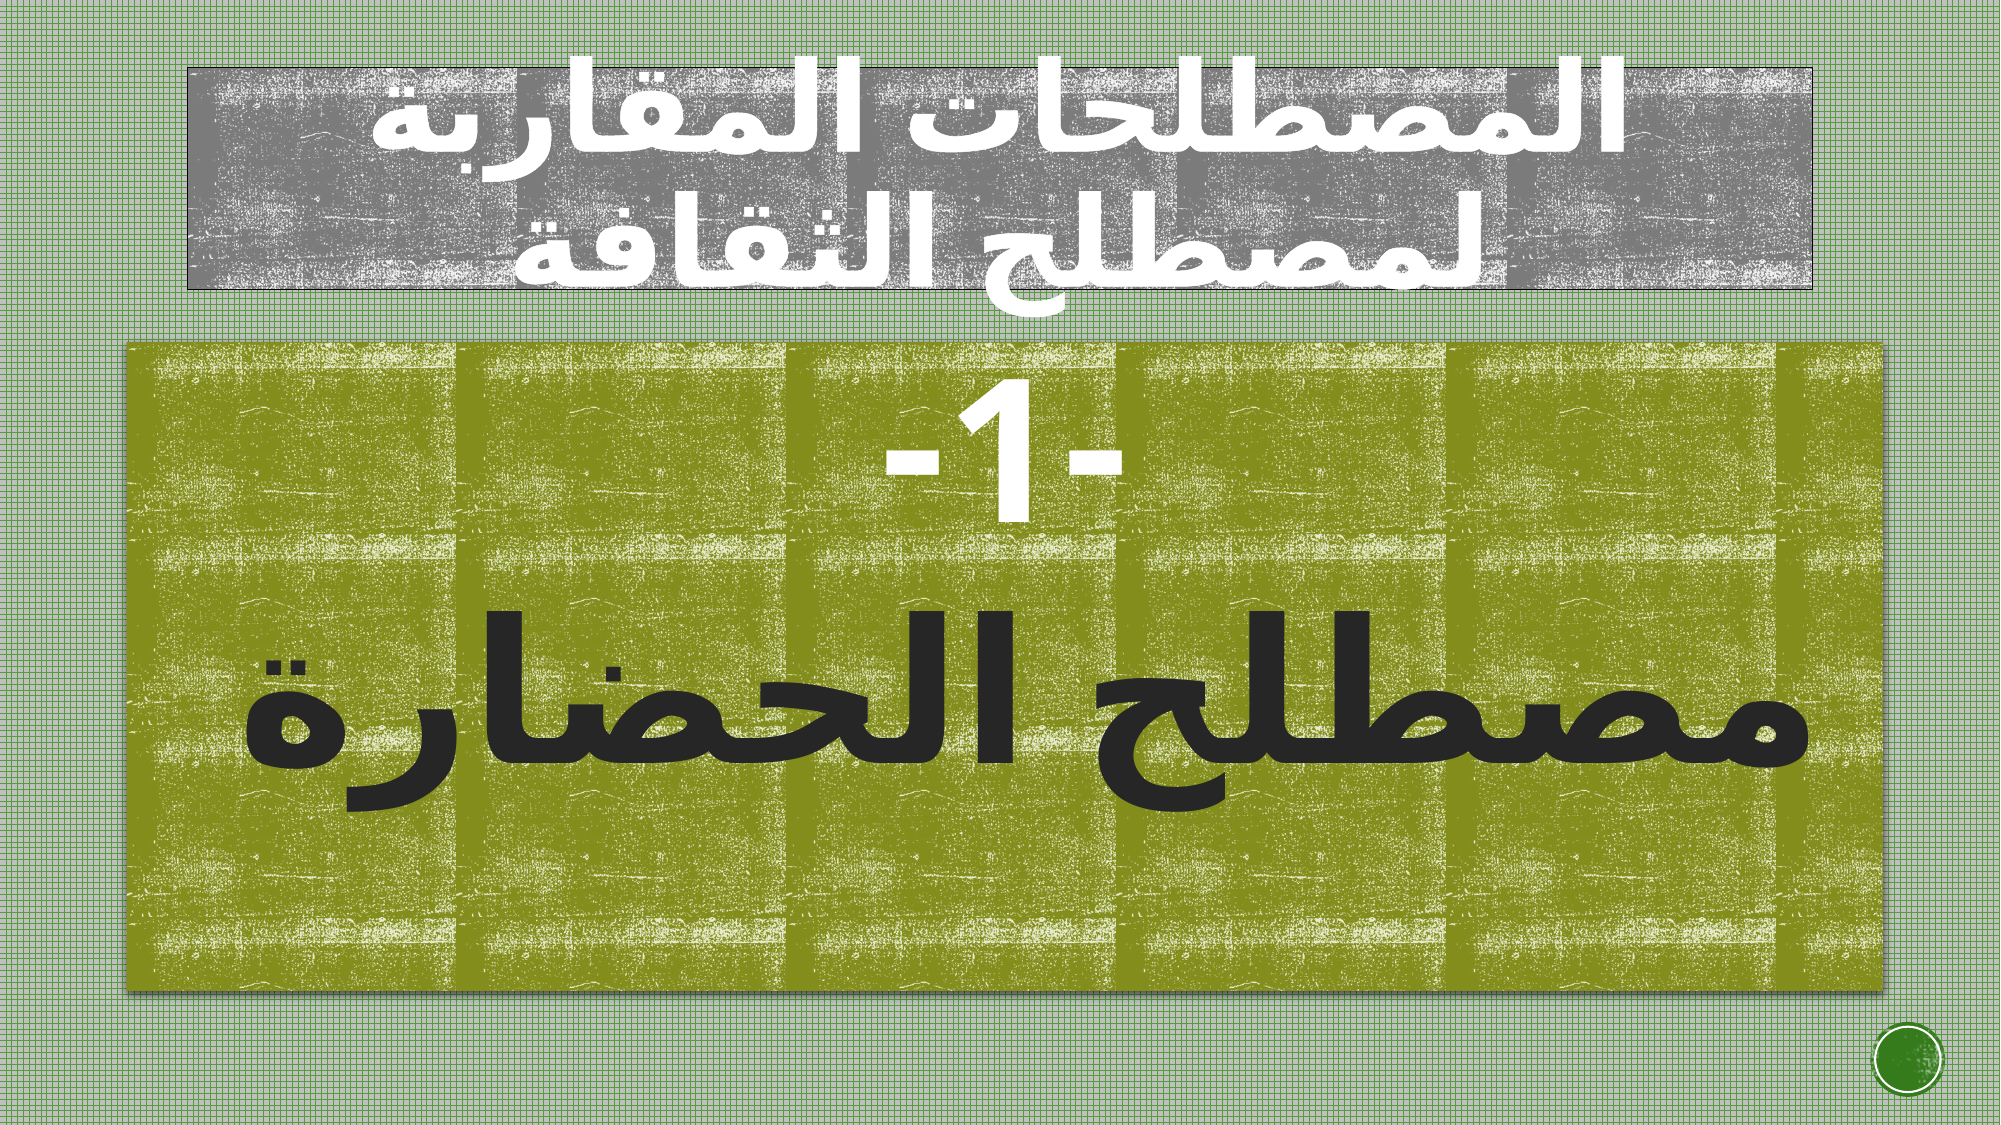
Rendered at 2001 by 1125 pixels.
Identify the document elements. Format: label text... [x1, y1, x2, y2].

title المصطلحات المقاربة لمصطلح الثقافة [187, 67, 1813, 290]
list -1- مصطلح الحضارة [126, 342, 1883, 991]
